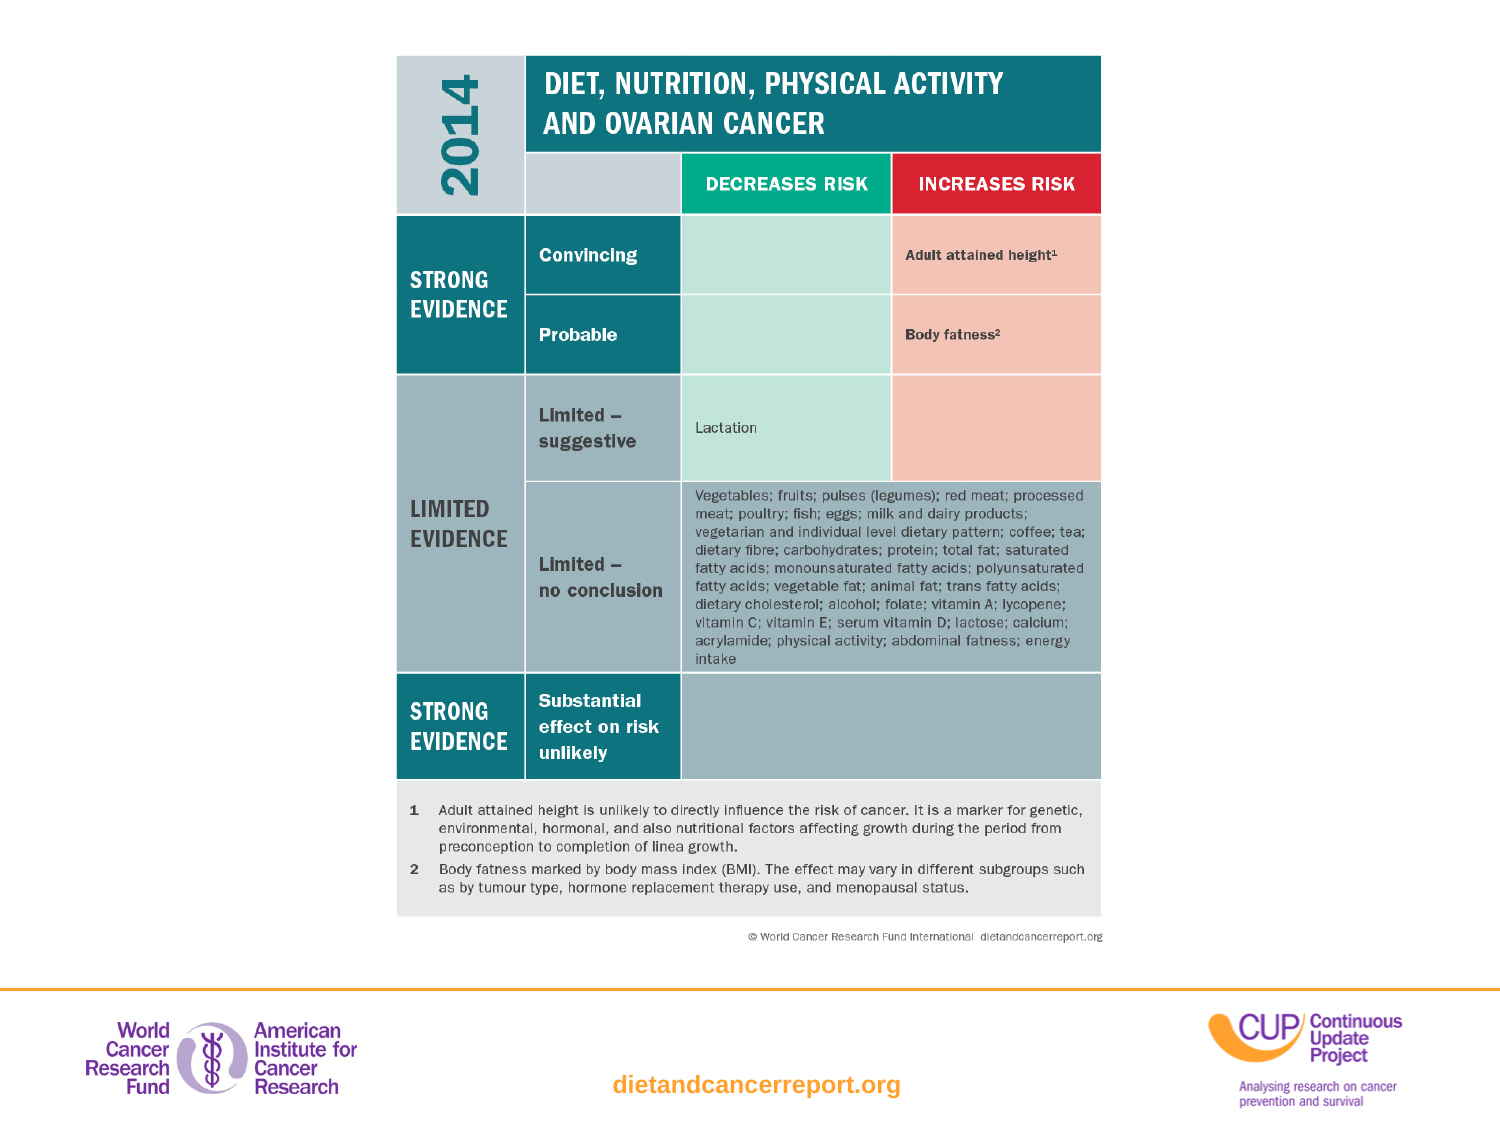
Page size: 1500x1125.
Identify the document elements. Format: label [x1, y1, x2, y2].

picture [86, 1022, 357, 1094]
picture [1207, 1013, 1403, 1109]
picture [371, 30, 1126, 963]
